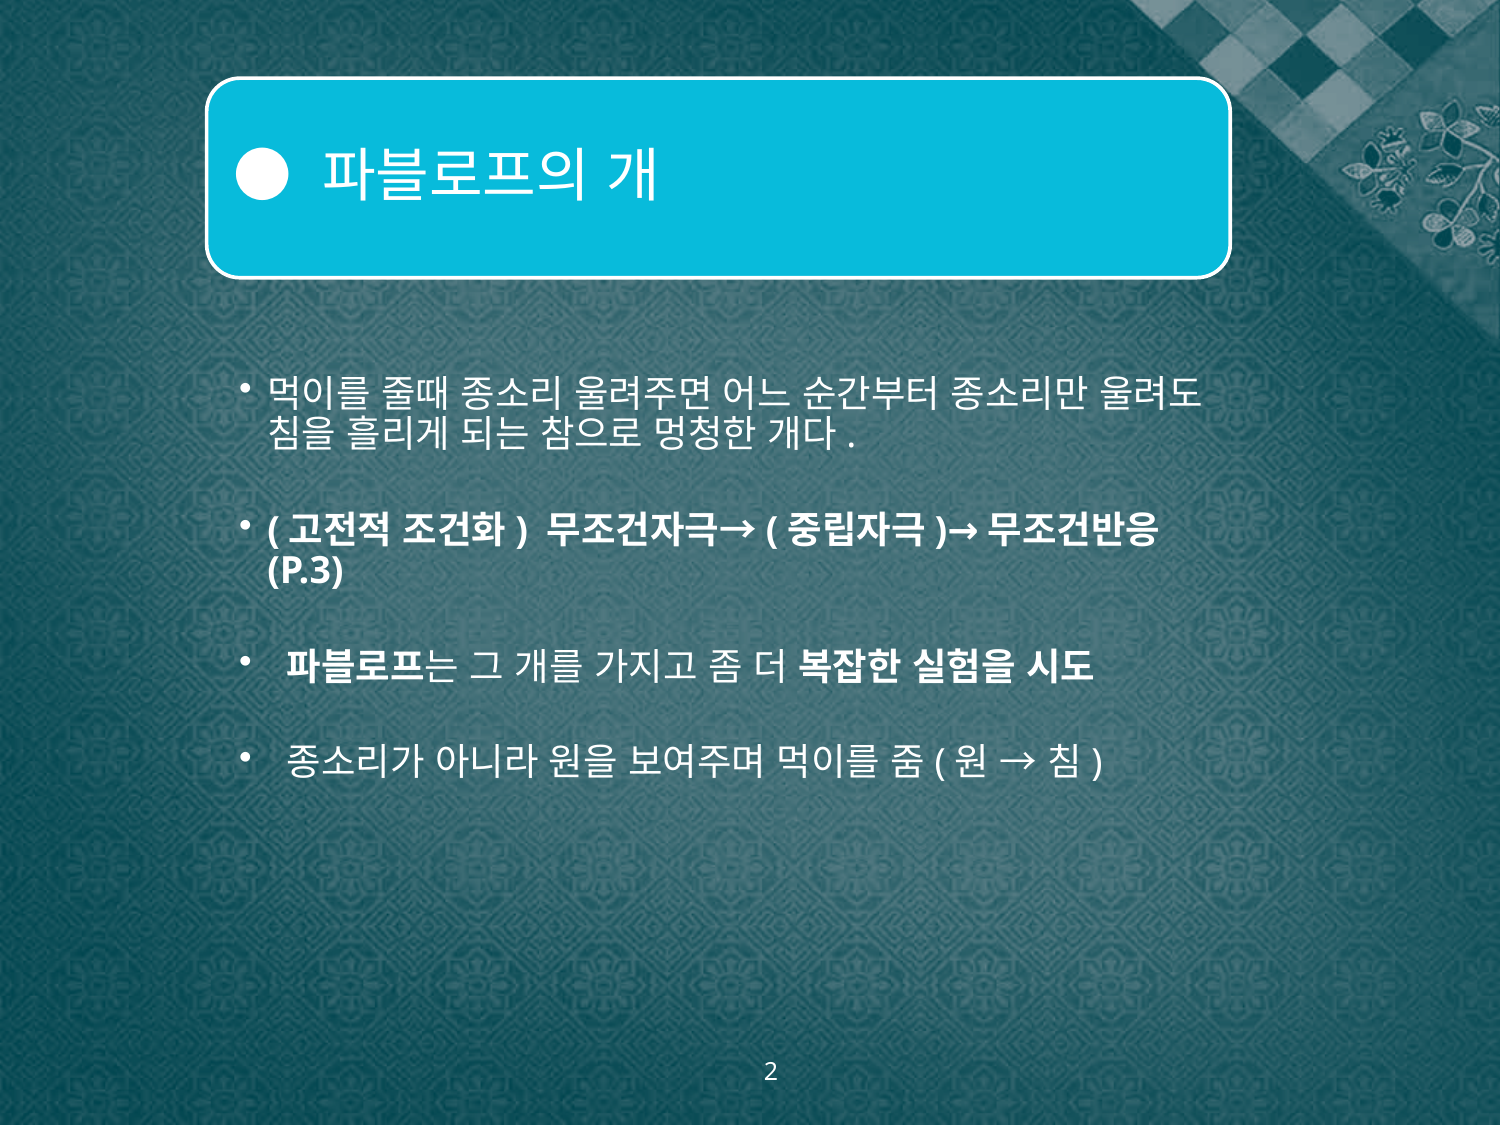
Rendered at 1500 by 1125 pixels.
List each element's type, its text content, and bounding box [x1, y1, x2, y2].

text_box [206, 78, 1231, 946]
slide_number 2 [679, 1042, 863, 1103]
